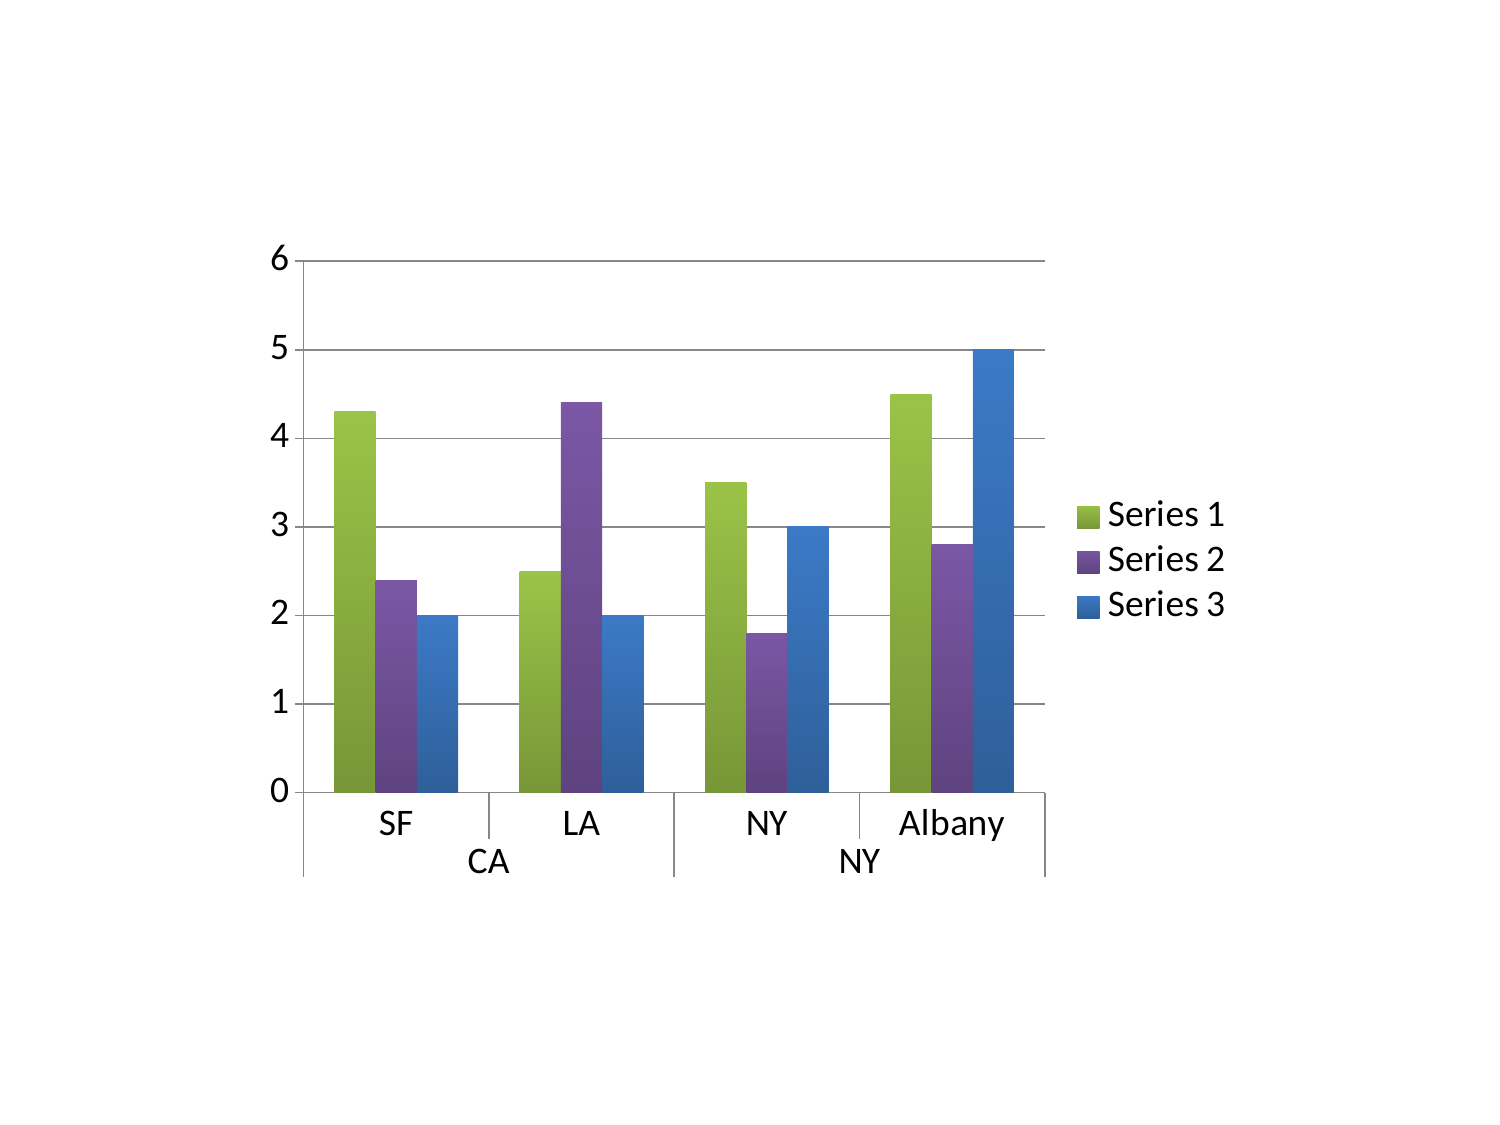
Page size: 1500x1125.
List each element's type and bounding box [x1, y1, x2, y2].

chart [249, 228, 1251, 897]
